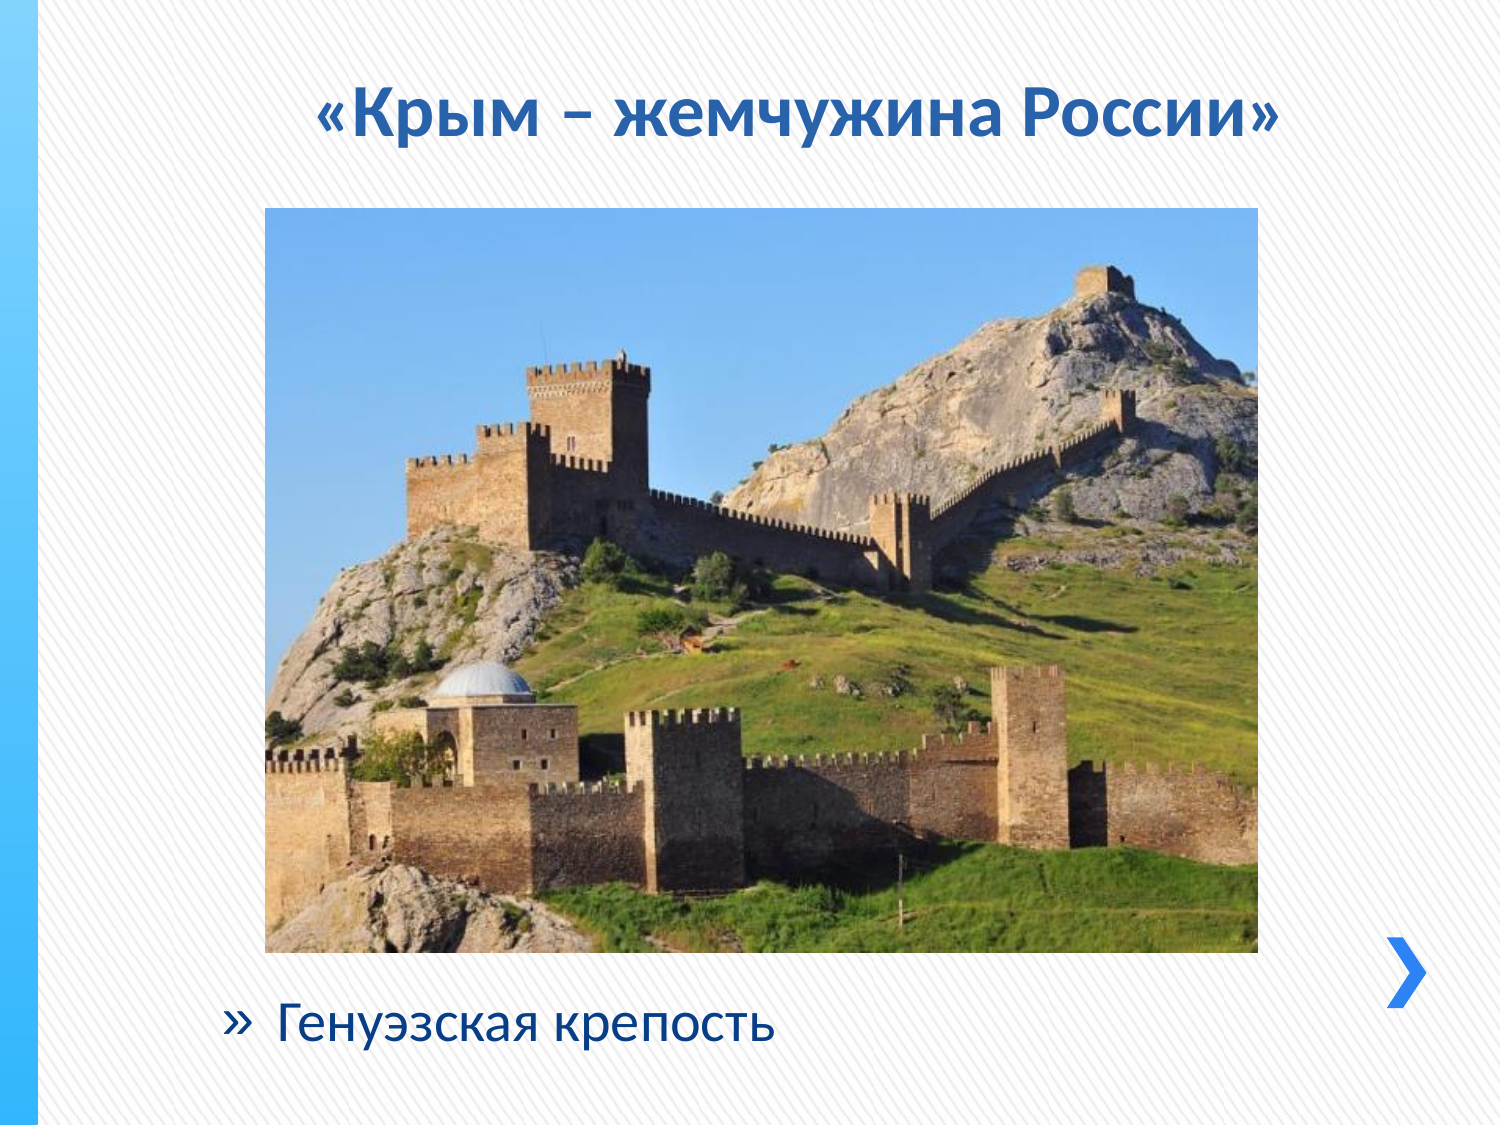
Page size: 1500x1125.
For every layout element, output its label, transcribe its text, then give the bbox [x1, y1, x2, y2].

text_box «Крым – жемчужина России» [206, 30, 1394, 160]
picture [37, 0, 1500, 1125]
list Генуэзская крепость [206, 975, 1432, 1071]
